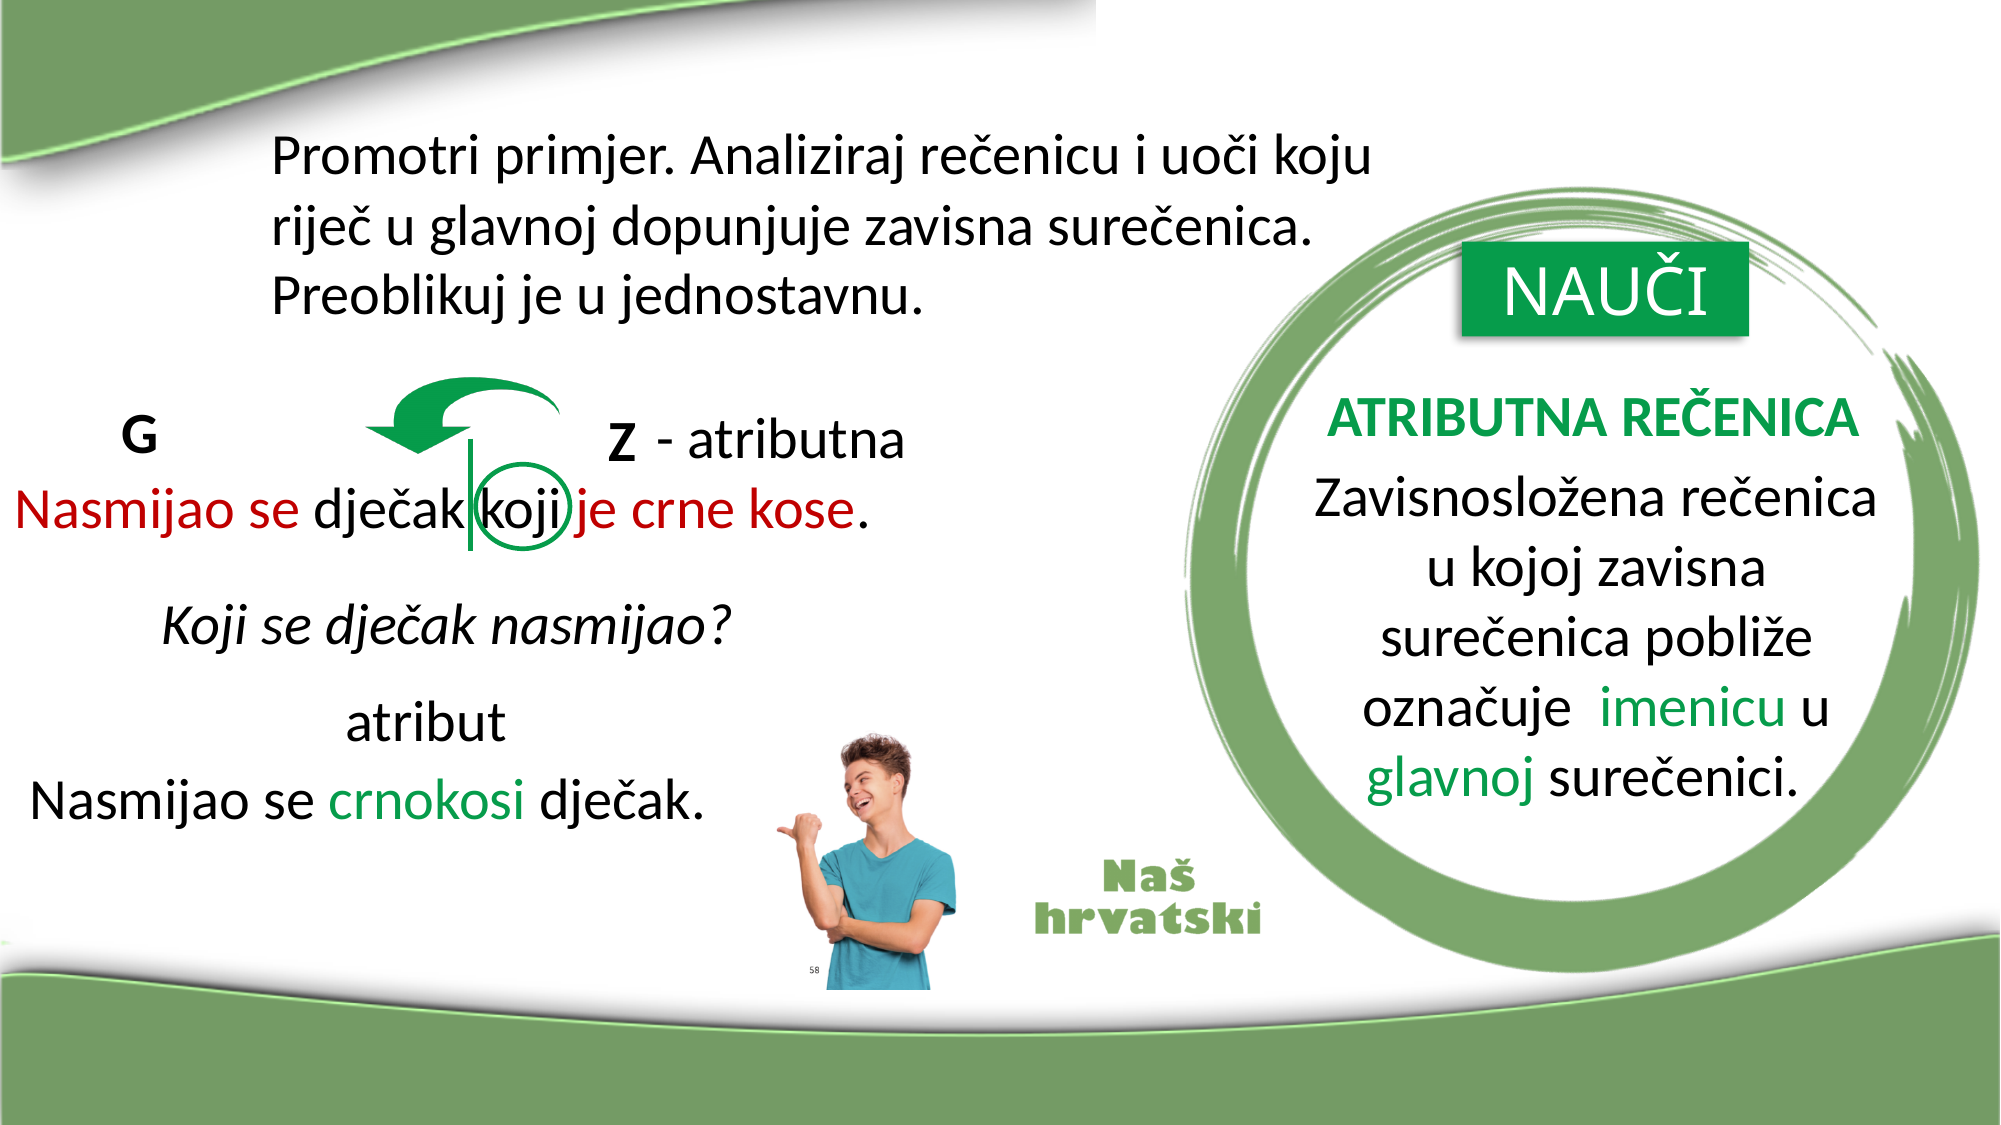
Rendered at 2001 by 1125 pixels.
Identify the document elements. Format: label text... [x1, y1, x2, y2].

text_box Nasmijao se dječak koji je crne kose. [601, 478, 902, 548]
text_box Nasmijao se crnokosi dječak. [14, 753, 771, 839]
text_box Promotri primjer. Analiziraj rečenicu i uoči koju riječ u glavnoj dopunjuje zavisna surečenica. Preoblikuj je u jednostavnu. [256, 109, 430, 334]
text_box Z [601, 395, 662, 481]
text_box Promotri primjer. Analiziraj rečenicu i uoči koju riječ u glavnoj dopunjuje zavisna surečenica. Preoblikuj je u jednostavnu. [601, 109, 902, 334]
picture [356, 0, 601, 601]
text_box Koji se dječak nasmijao? [146, 578, 883, 664]
text_box Promotri primjer. Analiziraj rečenicu i uoči koju riječ u glavnoj dopunjuje zavisna surečenica. Preoblikuj je u jednostavnu. [1098, 109, 1496, 334]
picture [771, 27, 1977, 1125]
text_box atribut [331, 675, 626, 761]
text_box Nasmijao se dječak koji je crne kose. [0, 462, 430, 548]
text_box G [106, 387, 175, 473]
text_box - atributna [641, 392, 902, 478]
